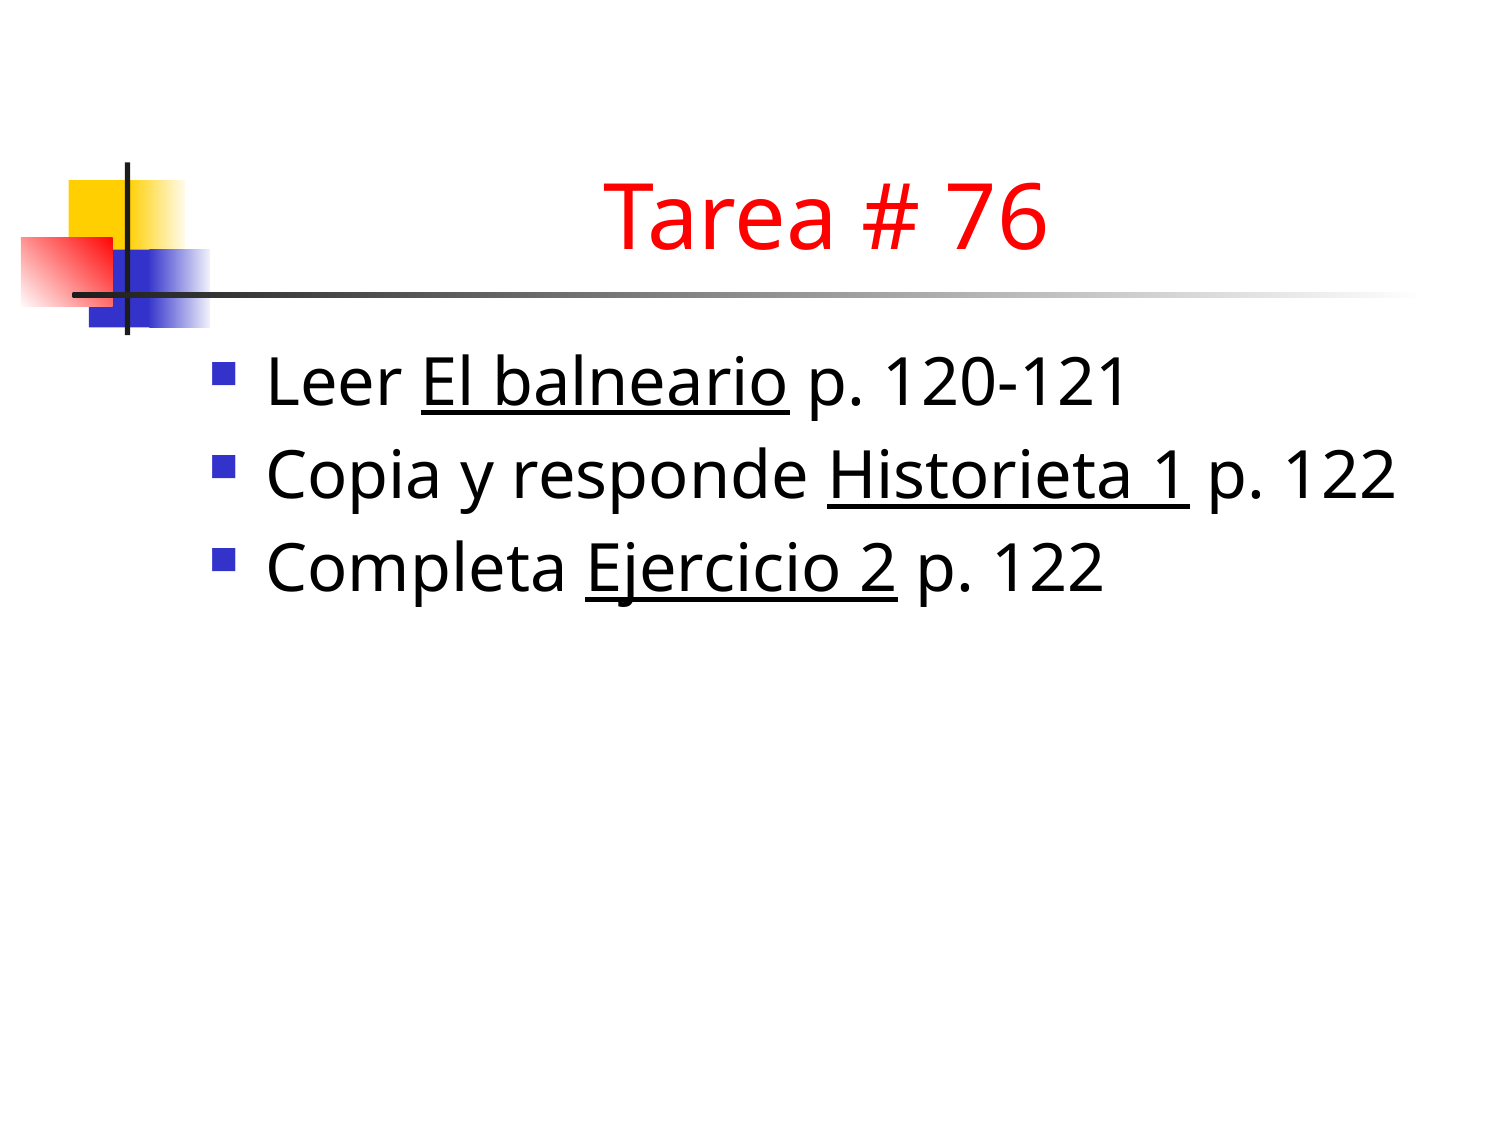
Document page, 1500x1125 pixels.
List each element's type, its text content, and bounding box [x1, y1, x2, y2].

text_box Tarea # 76 [187, 112, 1466, 275]
list Leer El balneario p. 120-121 Copia y responde Historieta 1 p. 122 Completa Ejercicio 2 p. 122 [193, 331, 1469, 1006]
